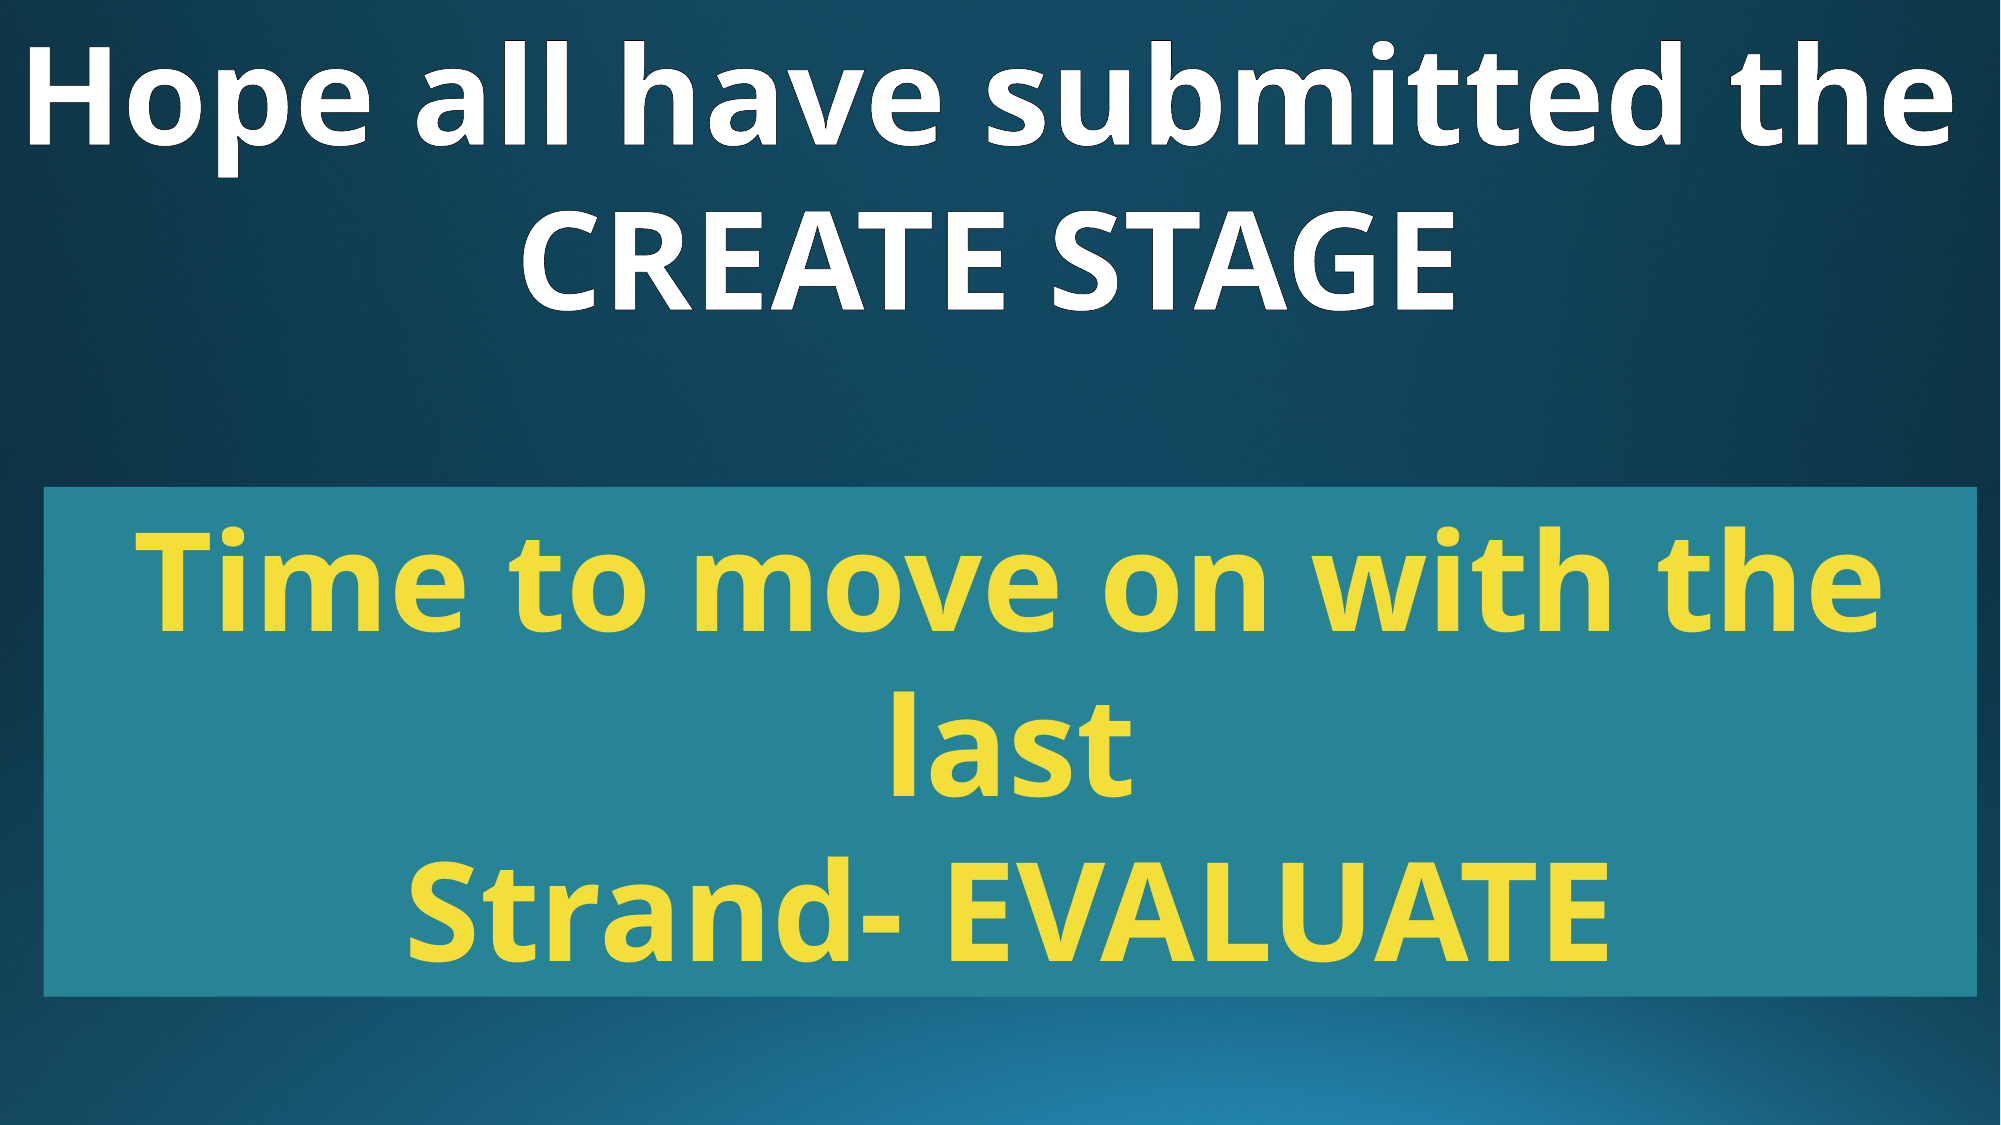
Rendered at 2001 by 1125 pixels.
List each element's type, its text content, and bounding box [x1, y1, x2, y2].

picture [0, 0, 2001, 1125]
text_box Time to move on with the last Strand- EVALUATE [43, 486, 1977, 997]
text_box Hope all have submitted the CREATE STAGE [0, 0, 1978, 345]
